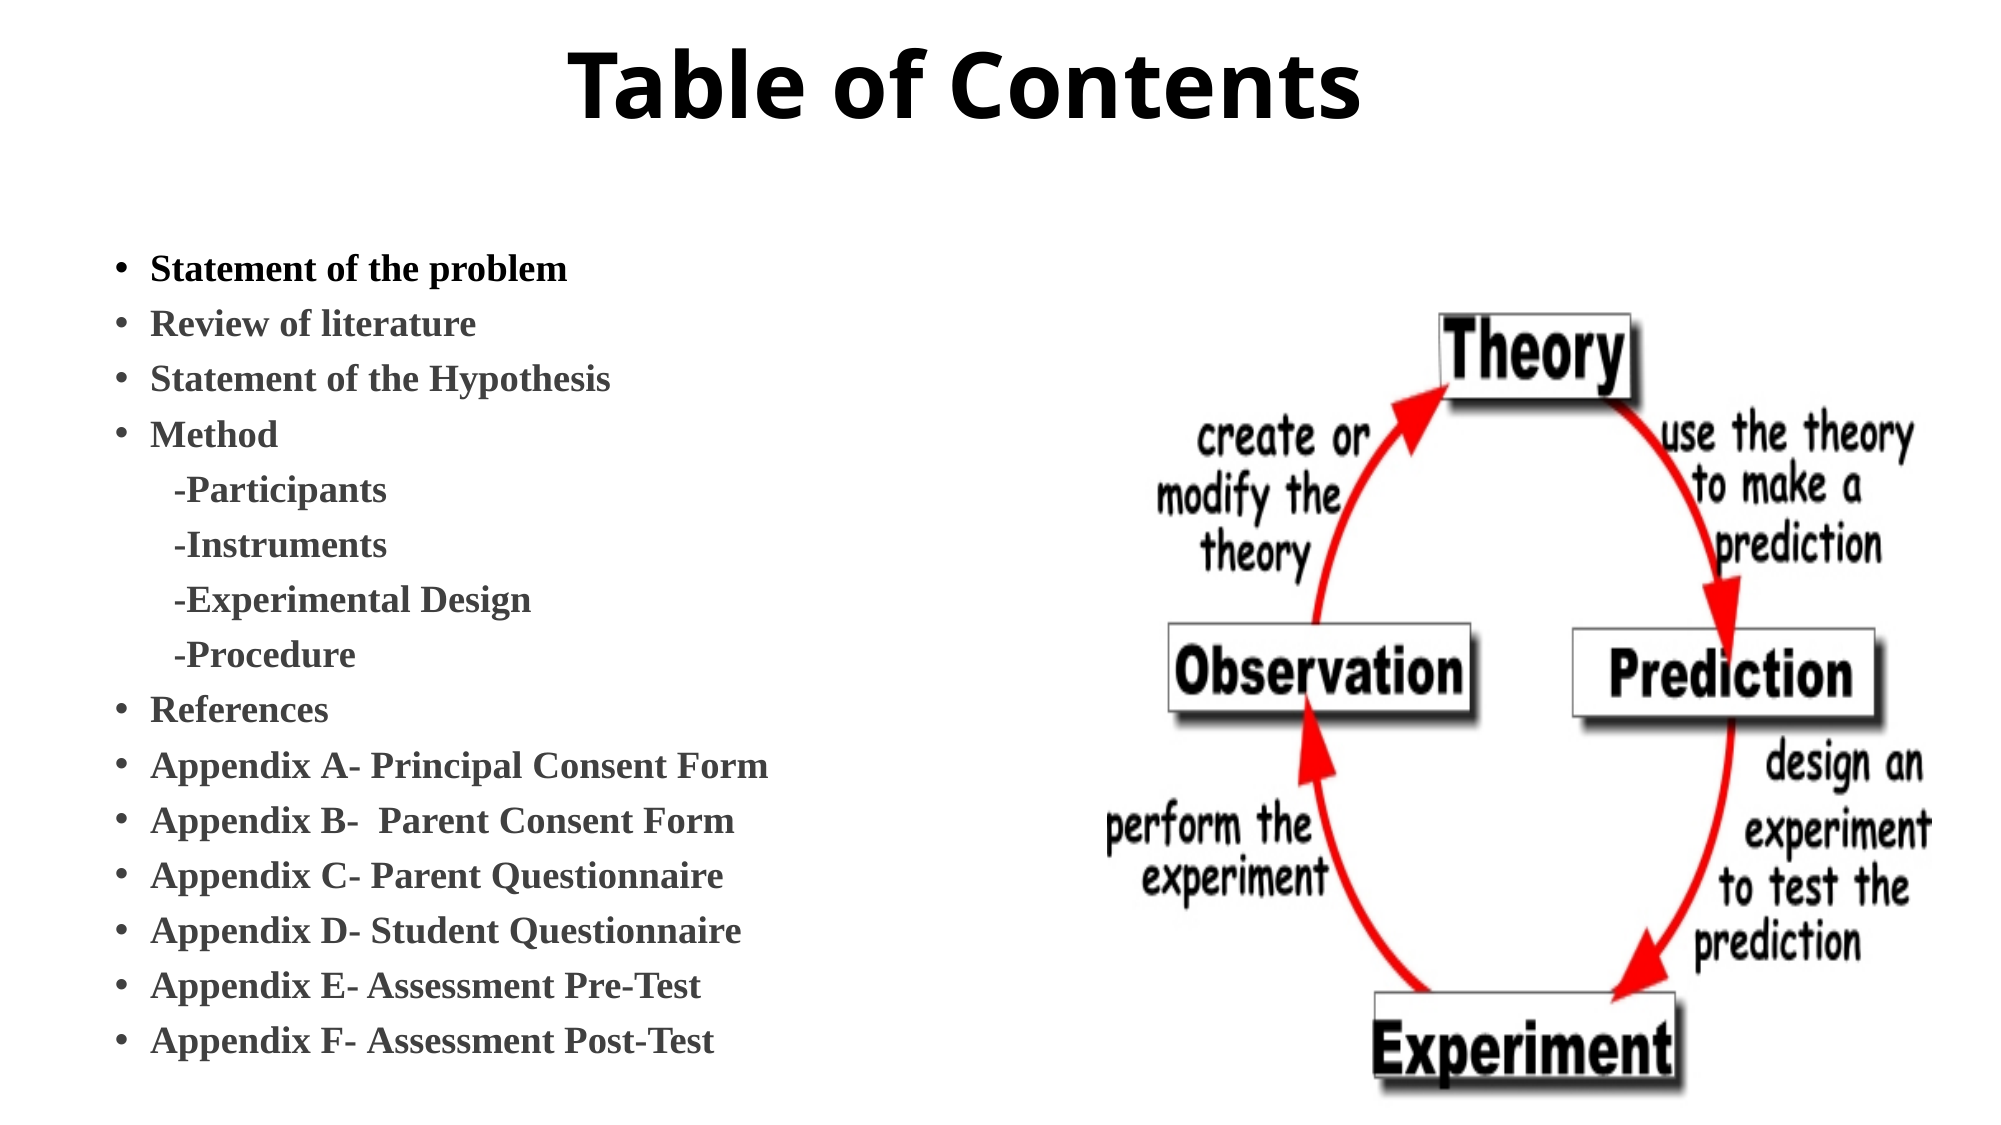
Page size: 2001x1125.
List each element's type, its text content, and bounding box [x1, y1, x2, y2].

title Table of Contents [42, 8, 1888, 169]
list Statement of the problem Review of literature Statement of the Hypothesis Method -Participants -Instruments -Experimental Design -Procedure References Appendix A- Principal Consent Form Appendix B- Parent Consent Form Appendix C- Parent Questionnaire Appendix D- Student Questionnaire Appendix E- Assessment Pre-Test Appendix F- Assessment Post-Test [99, 181, 1784, 1077]
picture [1107, 311, 1932, 1108]
